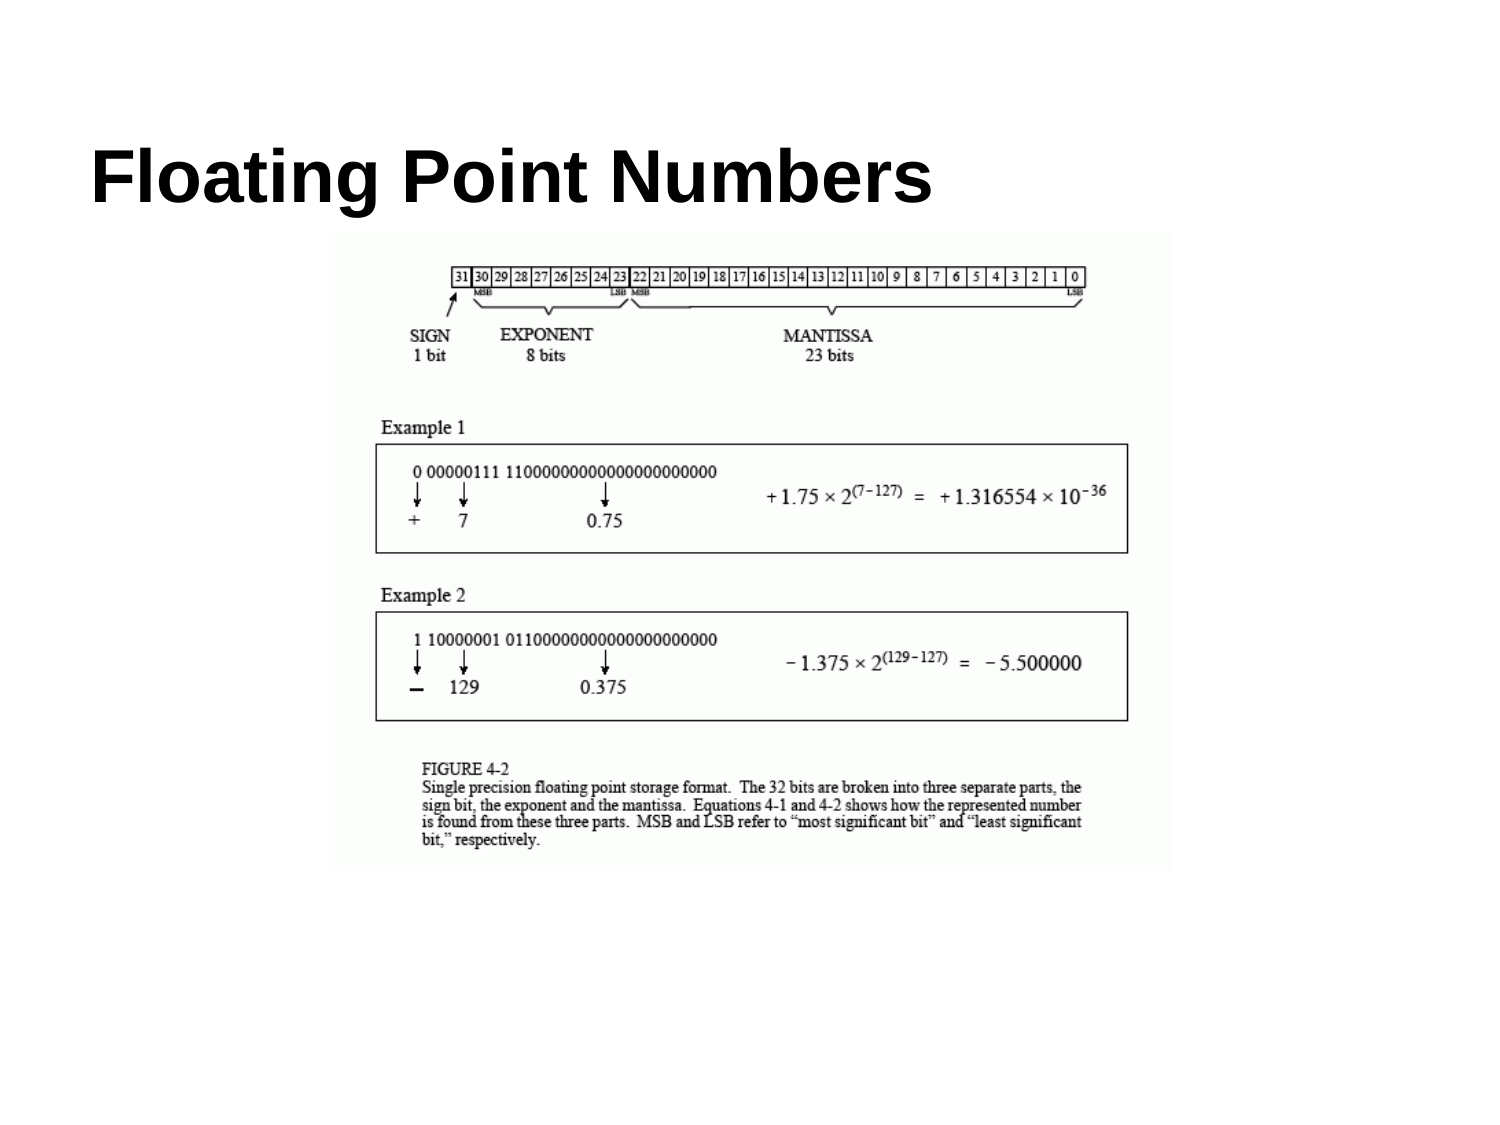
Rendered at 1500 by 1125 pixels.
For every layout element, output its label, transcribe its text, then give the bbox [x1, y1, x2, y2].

title Floating Point Numbers [75, 45, 1425, 233]
picture [329, 232, 1171, 870]
